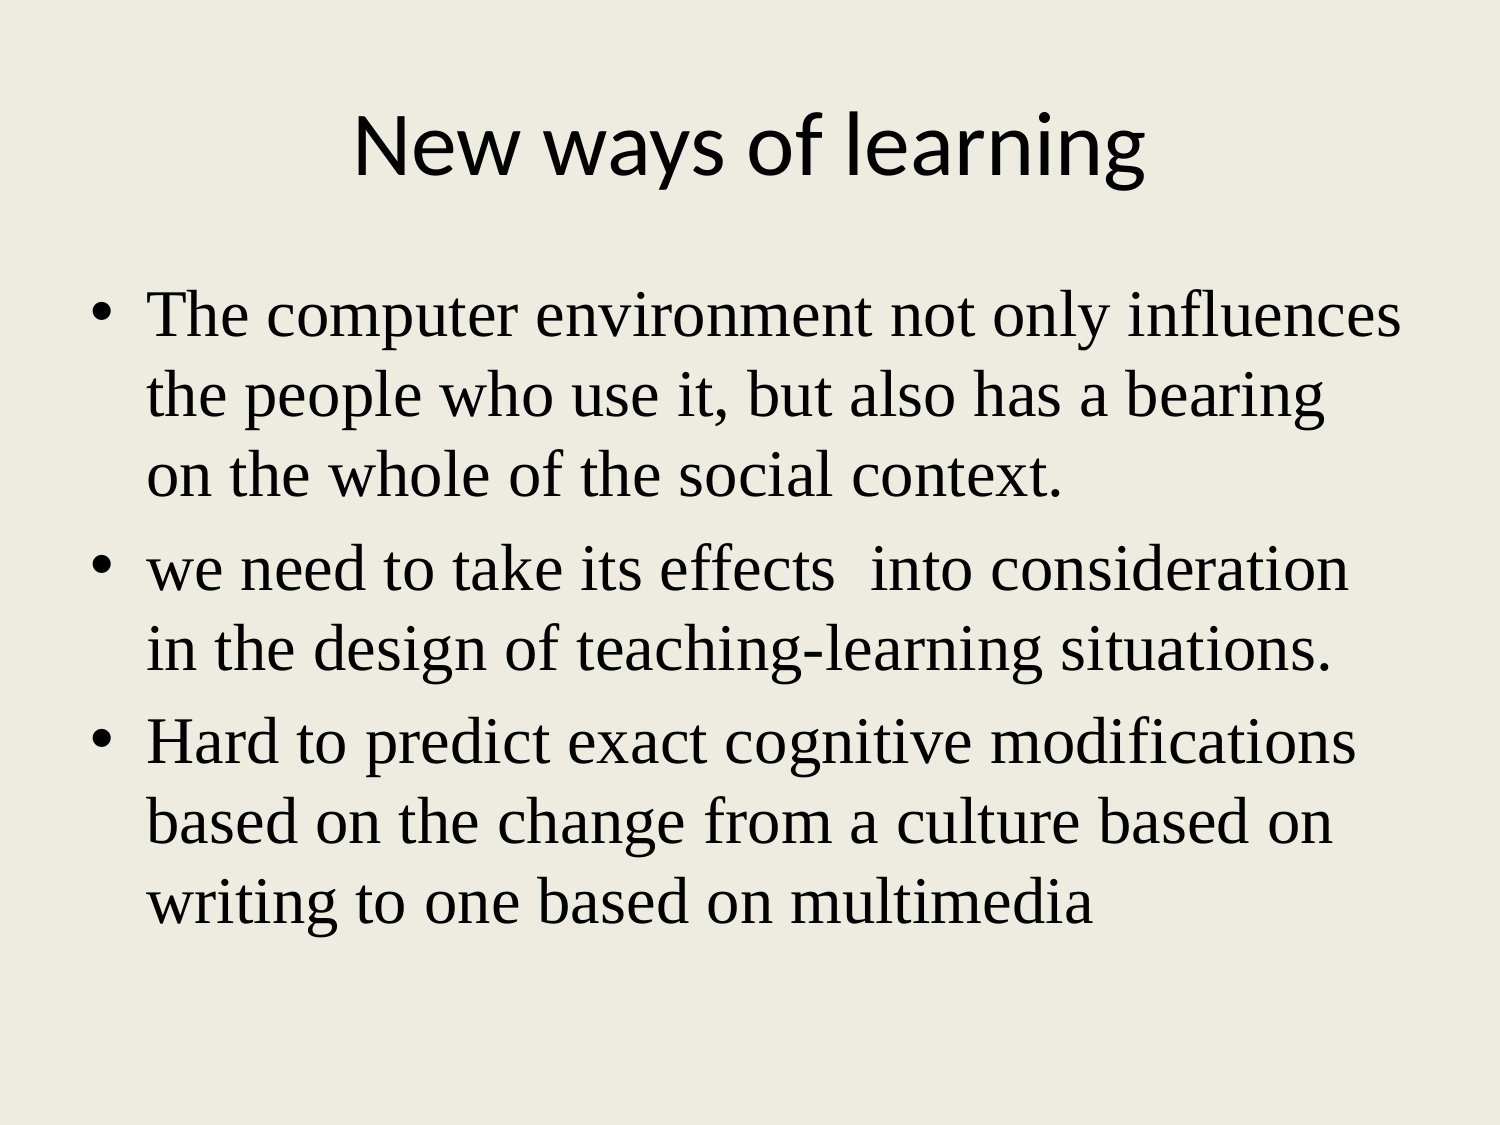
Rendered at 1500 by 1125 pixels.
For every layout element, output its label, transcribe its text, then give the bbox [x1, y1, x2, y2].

list The computer environment not only influences the people who use it, but also has a bearing on the whole of the social context. we need to take its effects into consideration in the design of teaching-learning situations. Hard to predict exact cognitive modifications based on the change from a culture based on writing to one based on multimedia [75, 262, 1425, 1005]
title New ways of learning [75, 45, 1425, 233]
